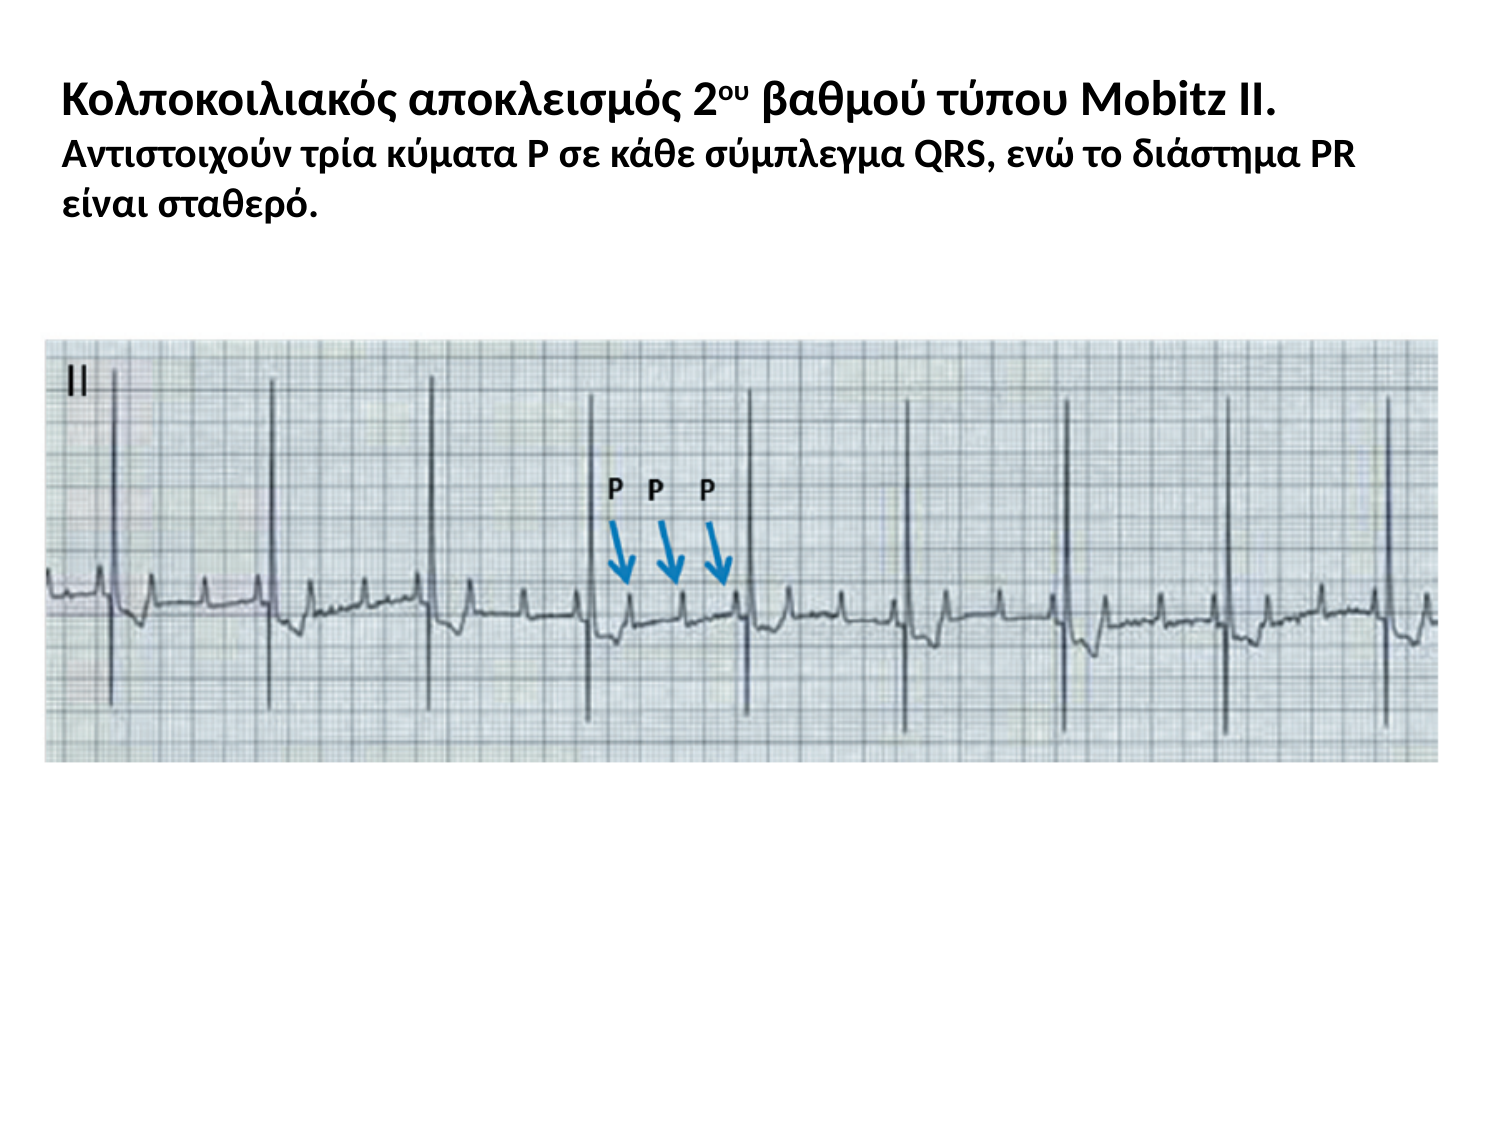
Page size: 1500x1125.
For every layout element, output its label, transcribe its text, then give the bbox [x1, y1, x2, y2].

text_box Κολποκοιλιακός αποκλεισμός 2ου βαθμού τύπου Mobitz II. Αντιστοιχούν τρία κύματα Ρ σε κάθε σύμπλεγμα QRS, ενώ το διάστημα PR είναι σταθερό. [46, 58, 1430, 234]
picture [34, 327, 1446, 771]
